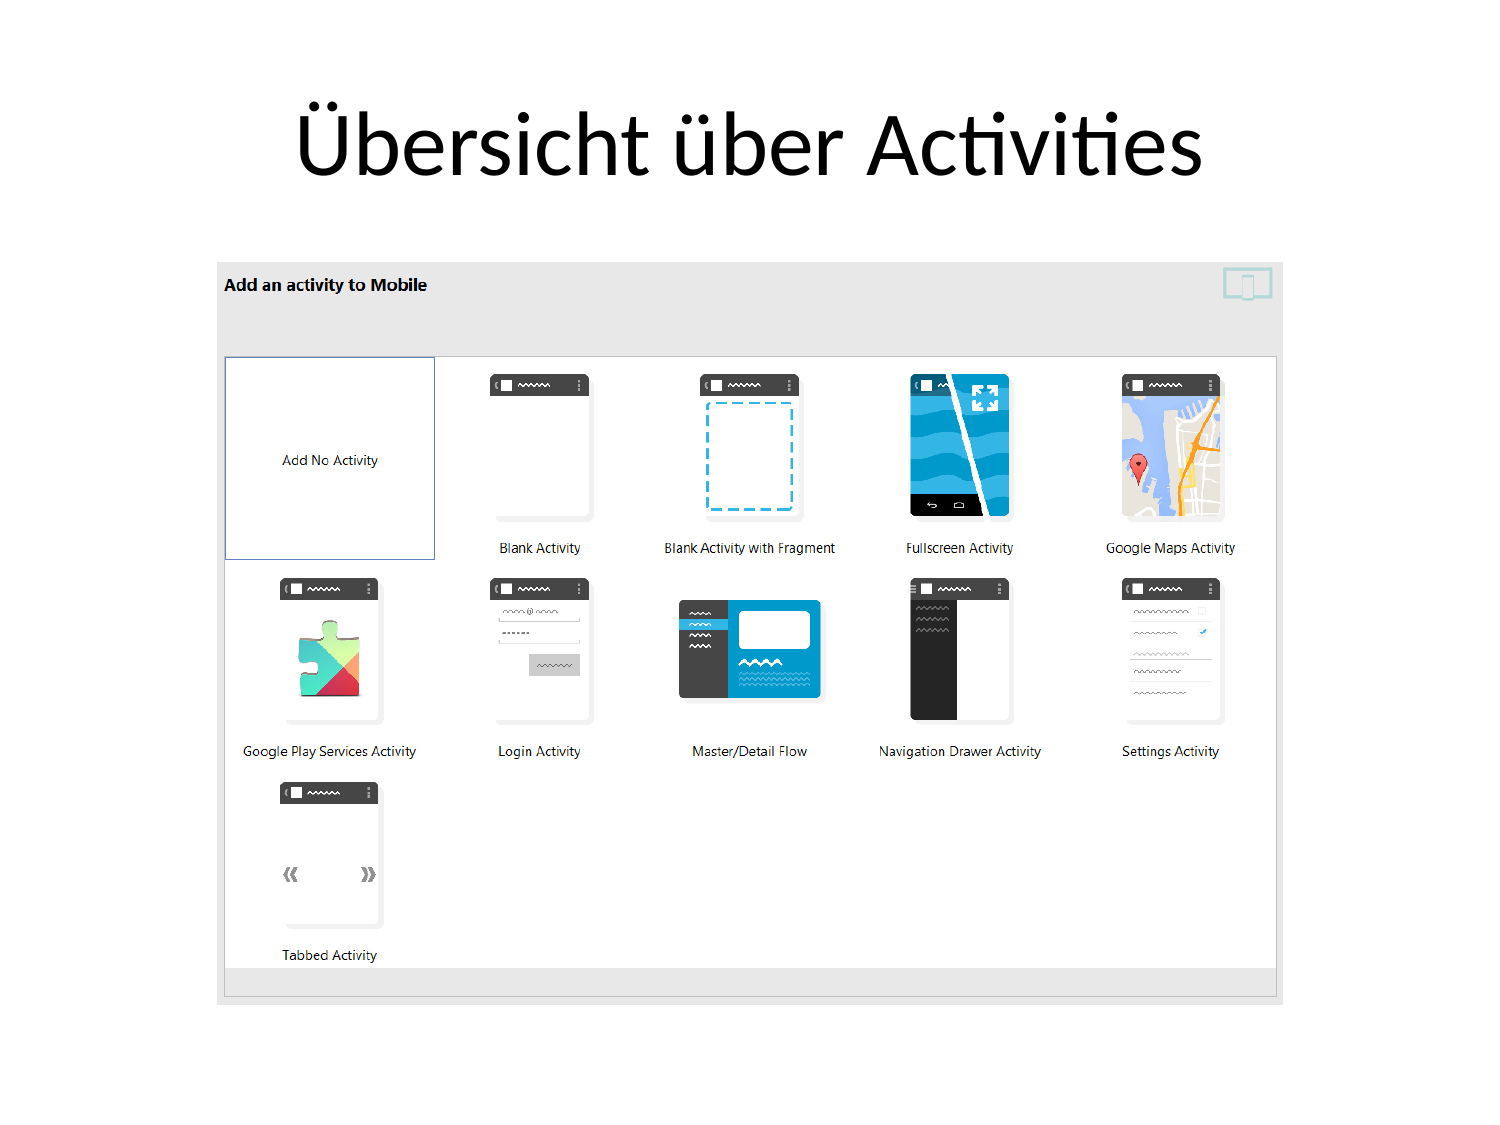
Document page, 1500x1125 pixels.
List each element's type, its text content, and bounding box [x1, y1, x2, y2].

title Übersicht über Activities [75, 45, 1425, 233]
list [217, 262, 1283, 1006]
